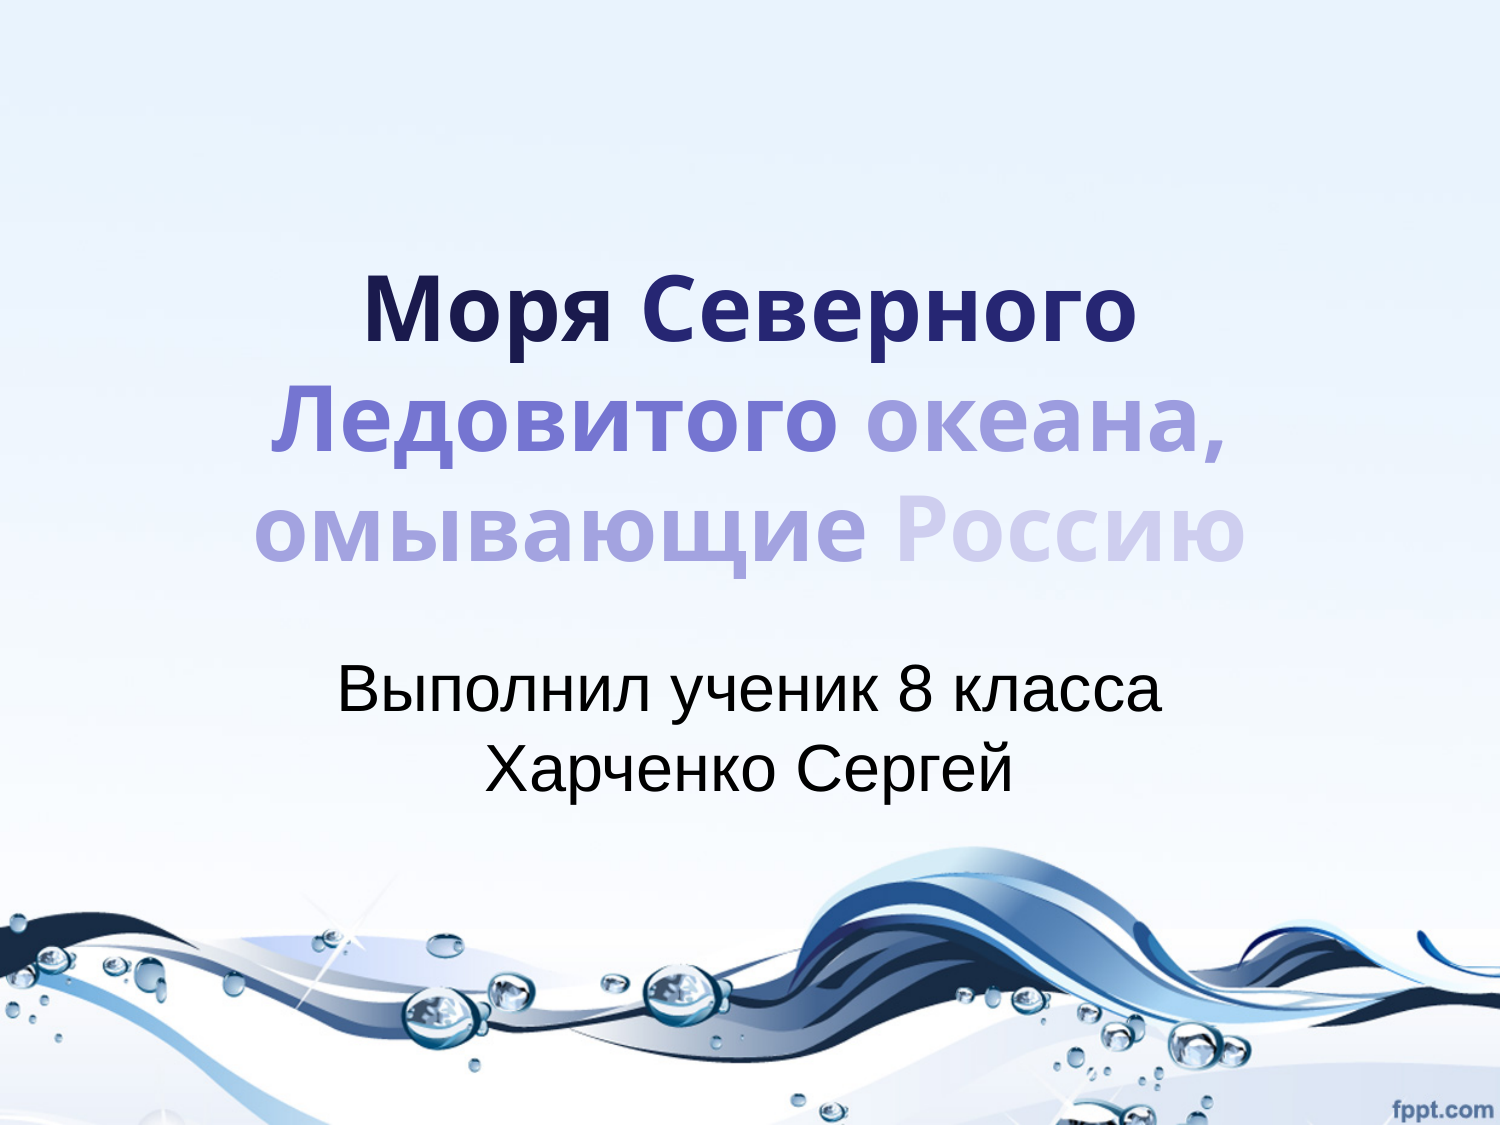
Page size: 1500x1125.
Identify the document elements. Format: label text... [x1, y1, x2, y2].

title Моря Северного Ледовитого океана, омывающие Россию [112, 349, 1388, 591]
picture [0, 0, 1500, 1125]
subtitle Выполнил ученик 8 класса Харченко Сергей [224, 637, 1276, 926]
